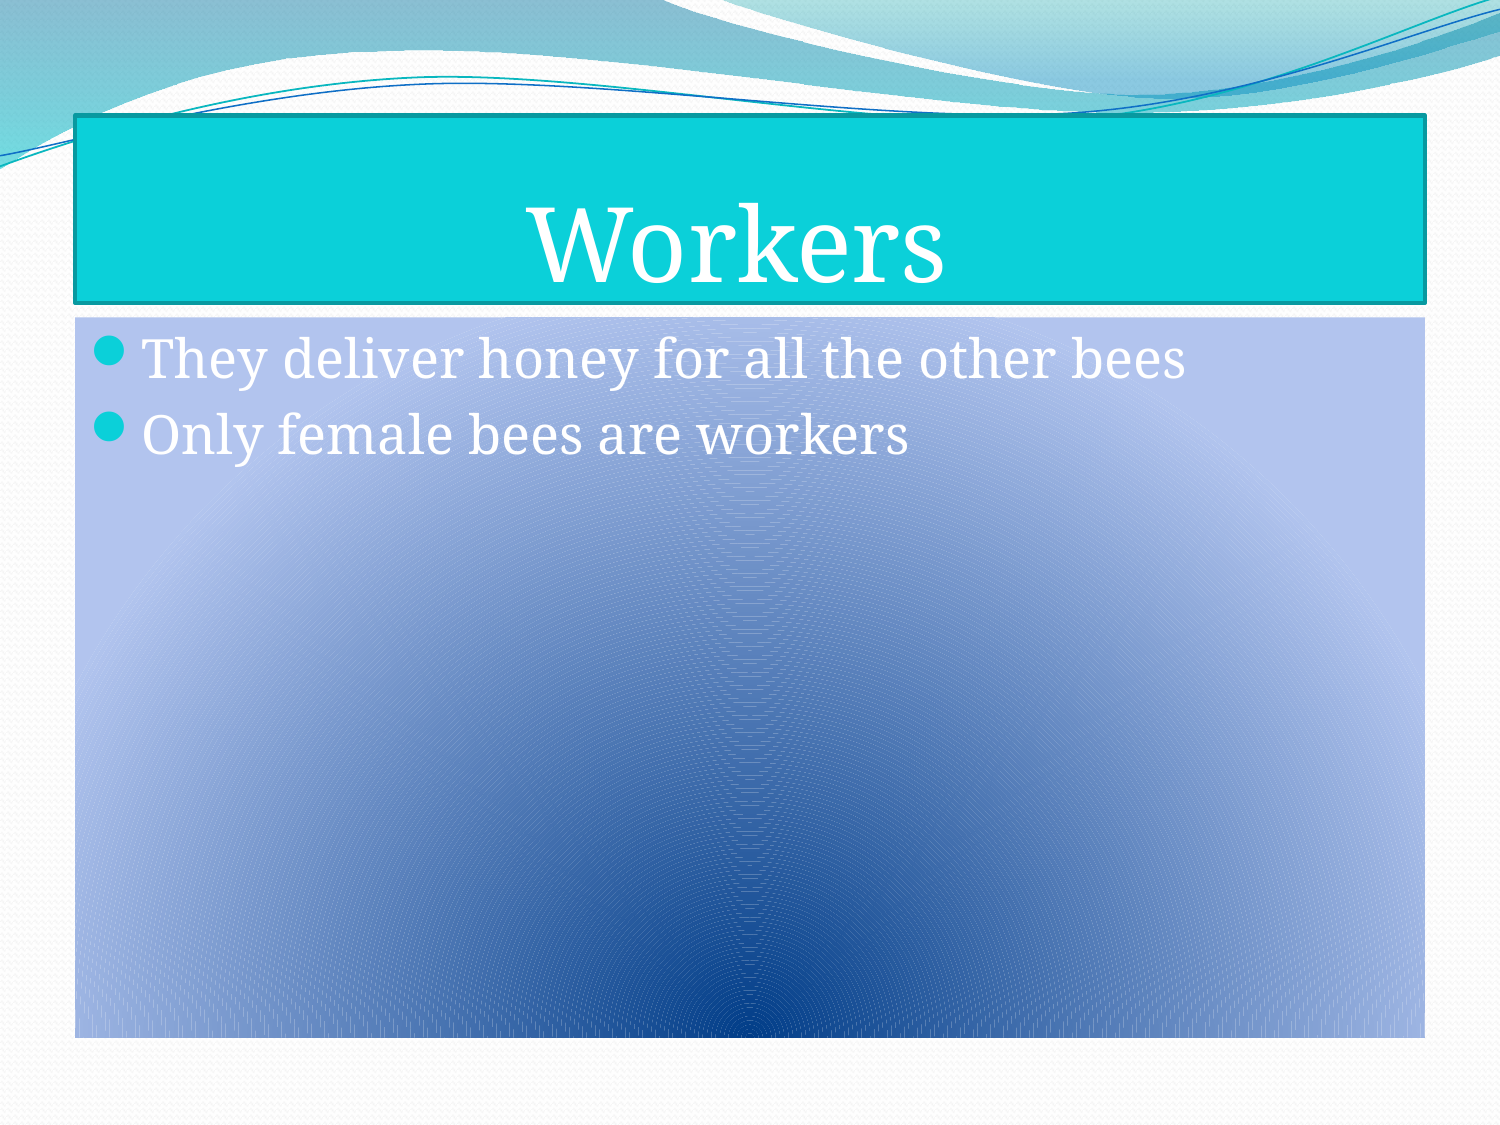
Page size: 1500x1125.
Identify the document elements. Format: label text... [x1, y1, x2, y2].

list They deliver honey for all the other bees Only female bees are workers [75, 317, 1425, 1038]
title Workers [73, 113, 1427, 305]
